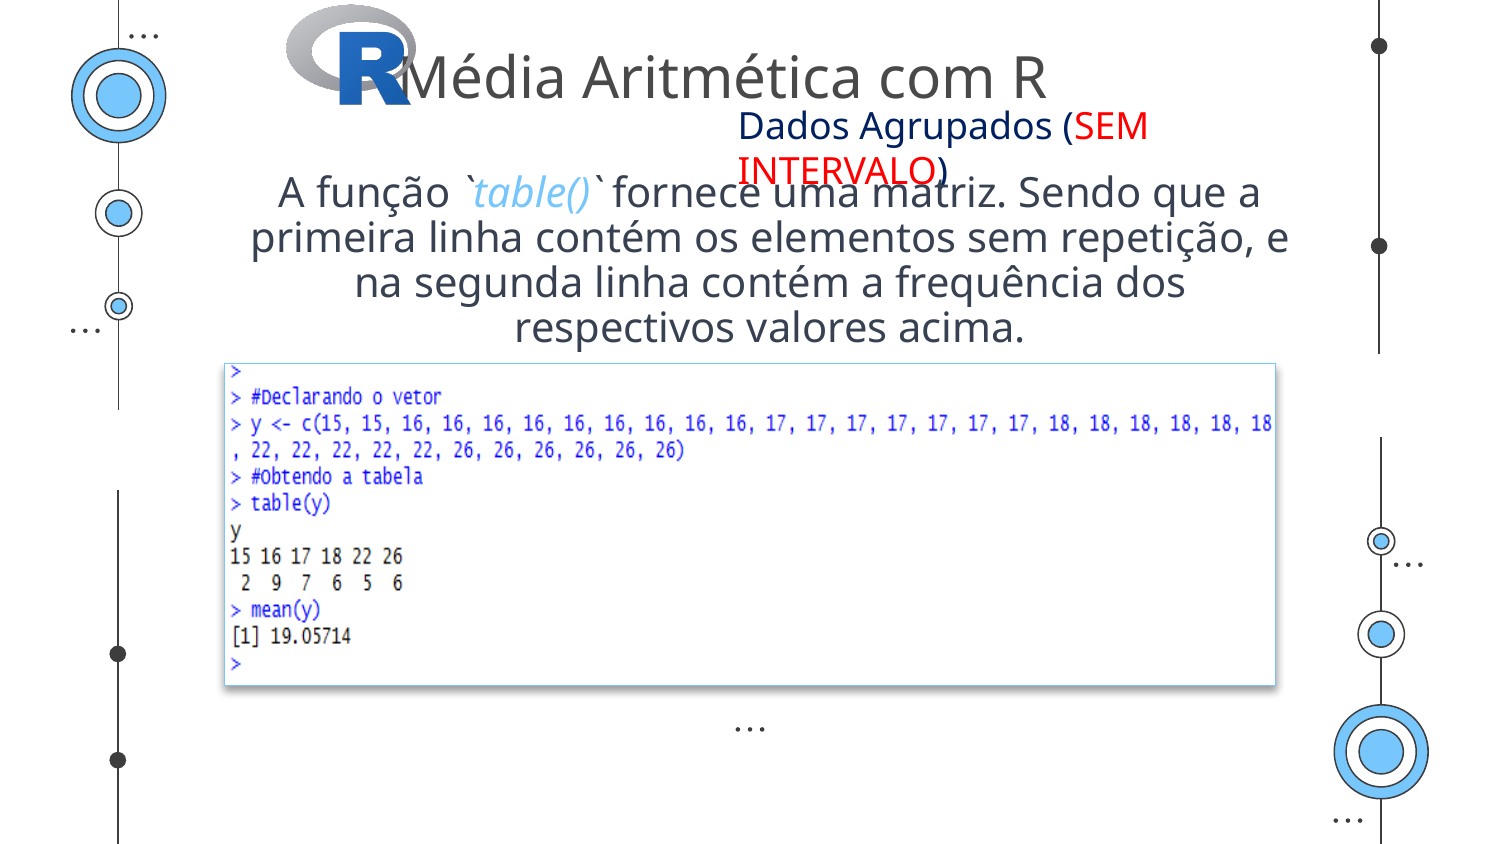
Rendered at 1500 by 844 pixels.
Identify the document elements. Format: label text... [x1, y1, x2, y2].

text_box A função `table()` fornece uma matriz. Sendo que a primeira linha contém os elementos sem repetição, e na segunda linha contém a frequência dos respectivos valores acima. [220, 146, 1320, 362]
picture [224, 363, 1276, 686]
text_box Dados Agrupados (SEM INTERVALO) [722, 94, 1282, 146]
title Média Aritmética com R [328, 25, 1118, 120]
picture [286, 3, 417, 105]
